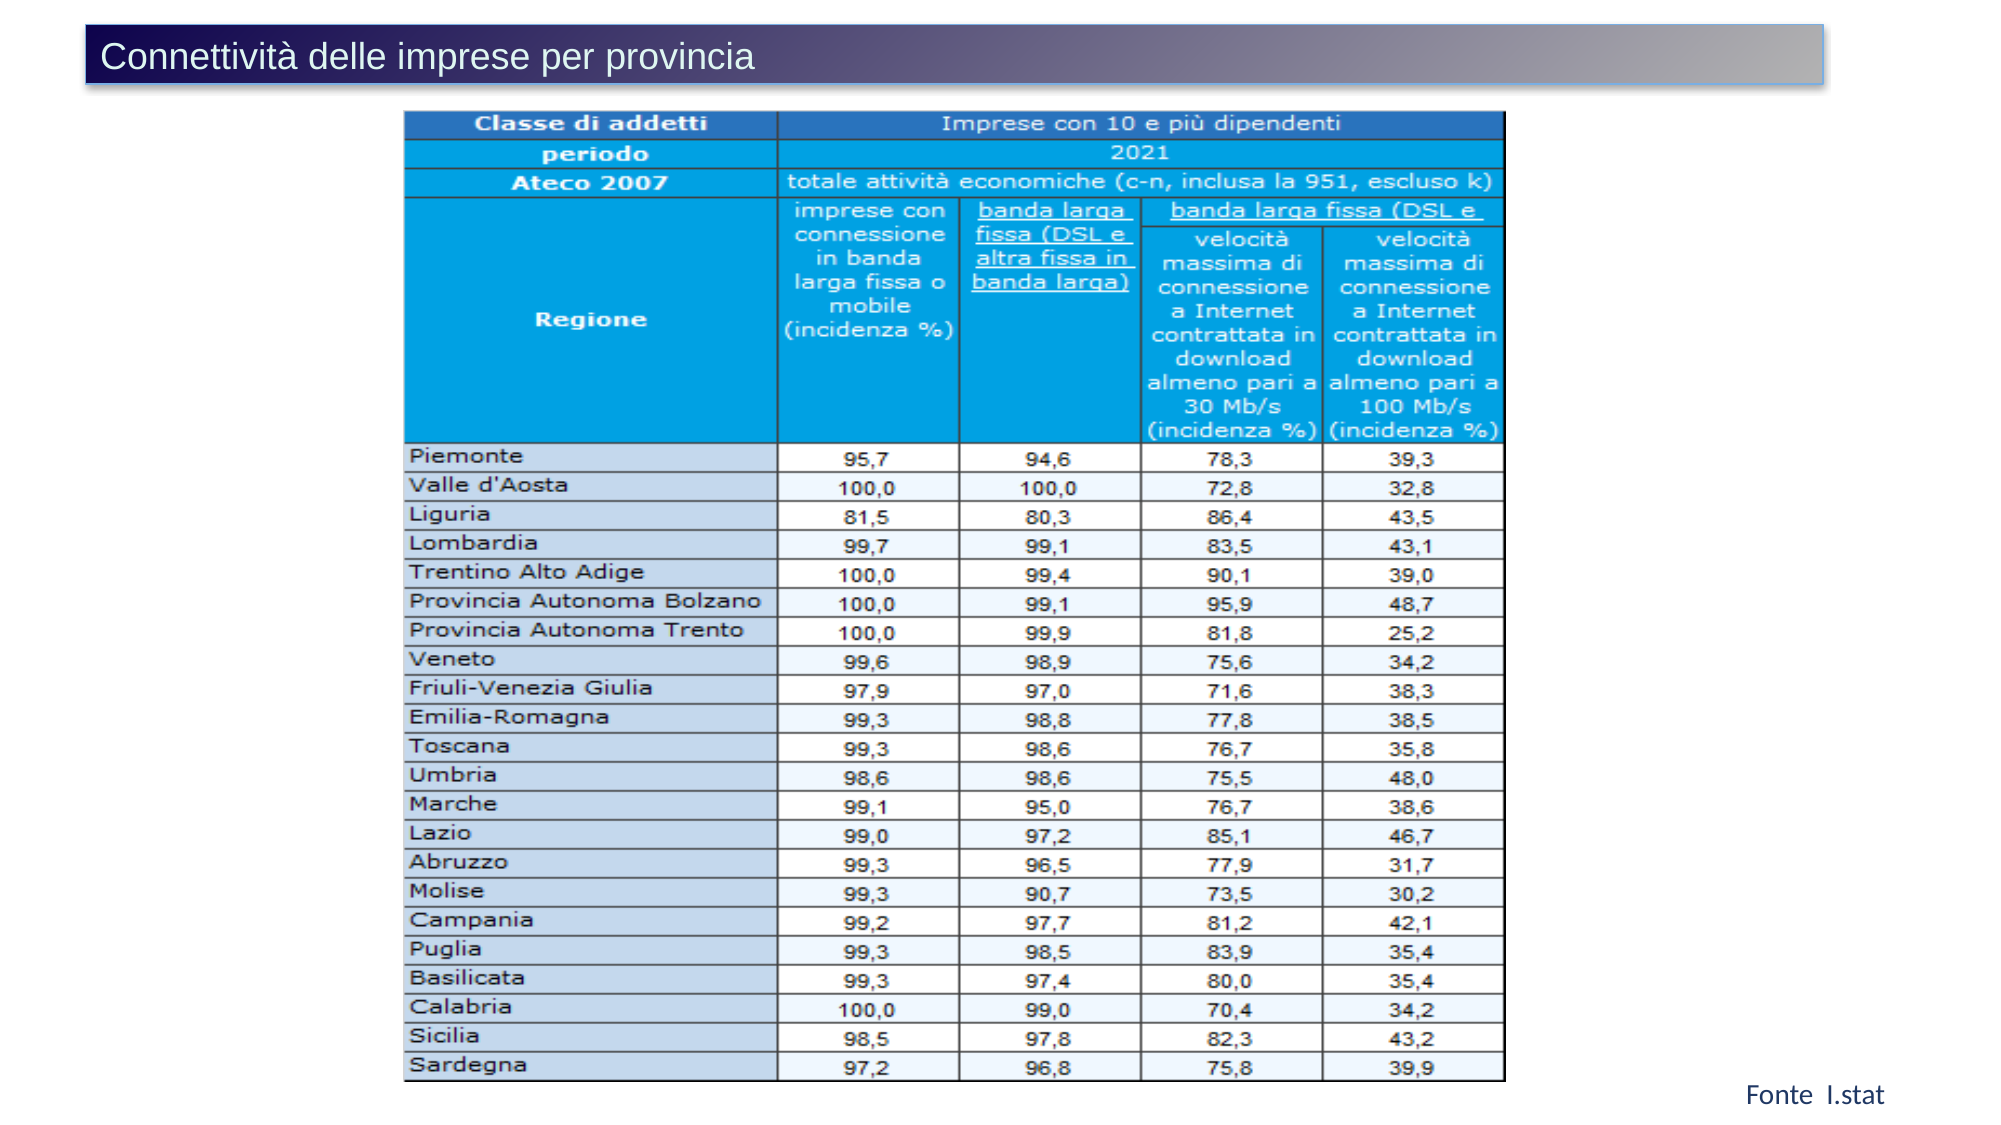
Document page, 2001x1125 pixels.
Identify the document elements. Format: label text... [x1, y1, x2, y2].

text_box Connettività delle imprese per provincia [85, 24, 1824, 85]
text_box Fonte I.stat [927, 1067, 1900, 1118]
slide_number 12 [1510, 1024, 1901, 1103]
picture [402, 110, 1506, 1082]
